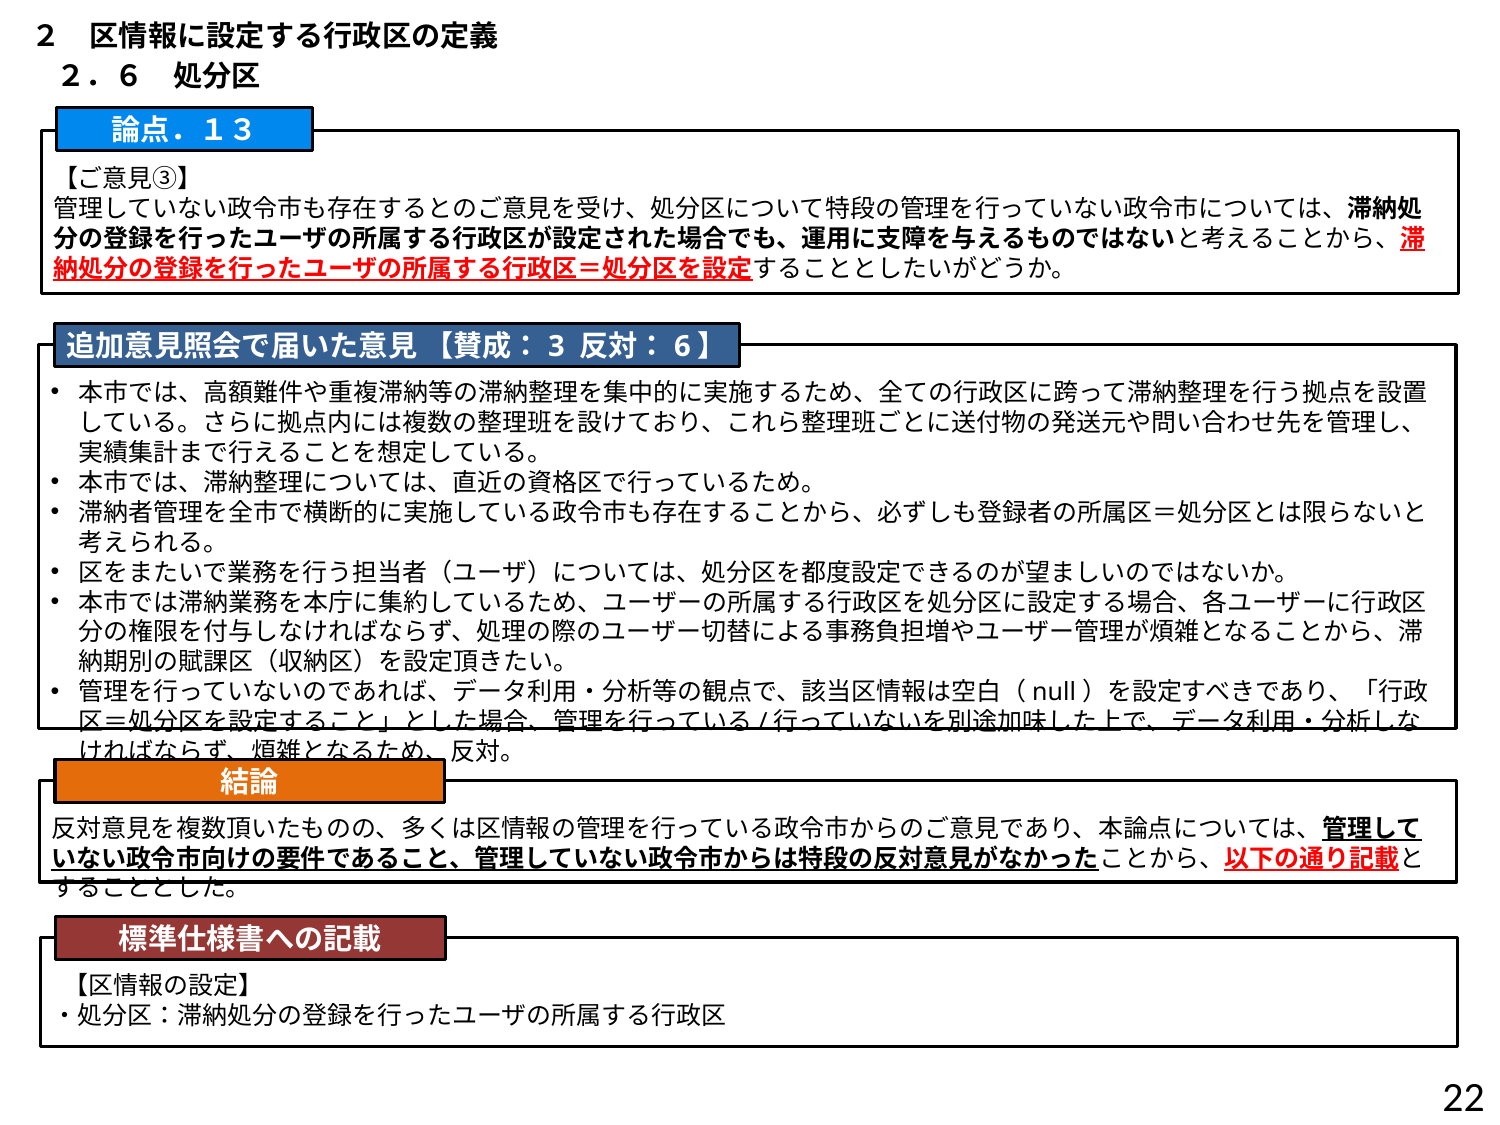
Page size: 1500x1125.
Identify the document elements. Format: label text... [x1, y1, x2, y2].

text_box 【区情報の設定】 ・処分区：滞納処分の登録を行ったユーザの所属する行政区 [40, 937, 1458, 1047]
slide_number 21 [1149, 1065, 1500, 1125]
text_box 論点．１３ [55, 105, 315, 152]
text_box 反対意見を複数頂いたものの、多くは区情報の管理を行っている政令市からのご意見であり、本論点については、管理していない政令市向けの要件であること、管理していない政令市からは特段の反対意見がなかったことから、以下の通り記載とすることとした。 [39, 780, 1457, 882]
text_box 追加意見照会で届いた意見 【賛成：3 反対：6】 [52, 321, 741, 369]
text_box 本市では、高額難件や重複滞納等の滞納整理を集中的に実施するため、全ての行政区に跨って滞納整理を行う拠点を設置している。さらに拠点内には複数の整理班を設けており、これら整理班ごとに送付物の発送元や問い合わせ先を管理し、実績集計まで行えることを想定している。 本市では、滞納整理については、直近の資格区で行っているため。 滞納者管理を全市で横断的に実施している政令市も存在することから、必ずしも登録者の所属区＝処分区とは限らないと考えられる。 区をまたいで業務を行う担当者（ユーザ）については、処分区を都度設定できるのが望ましいのではないか。 本市では滞納業務を本庁に集約しているため、ユーザーの所属する行政区を処分区に設定する場合、各ユーザーに行政区分の権限を付与しなければならず、処理の際のユーザー切替による事務負担増やユーザー管理が煩雑となることから、滞納期別の賦課区（収納区）を設定頂きたい。 管理を行っていないのであれば、データ利用・分析等の観点で、該当区情報は空白（null）を設定すべきであり、「行政区＝処分区を設定すること」とした場合、管理を行っている/行っていないを別途加味した上で、データ利用・分析しなければならず、煩雑となるため、反対。 [38, 344, 1457, 729]
text_box 結論 [53, 757, 447, 804]
text_box ２ 区情報に設定する行政区の定義 [16, 2, 1440, 49]
text_box 標準仕様書への記載 [54, 914, 448, 962]
text_box 【ご意見③】 管理していない政令市も存在するとのご意見を受け、処分区について特段の管理を行っていない政令市については、滞納処分の登録を行ったユーザの所属する行政区が設定された場合でも、運用に支障を与えるものではないと考えることから、滞納処分の登録を行ったユーザの所属する行政区＝処分区を設定することとしたいがどうか。 [41, 130, 1459, 294]
text_box ２．６ 処分区 [41, 42, 1464, 89]
